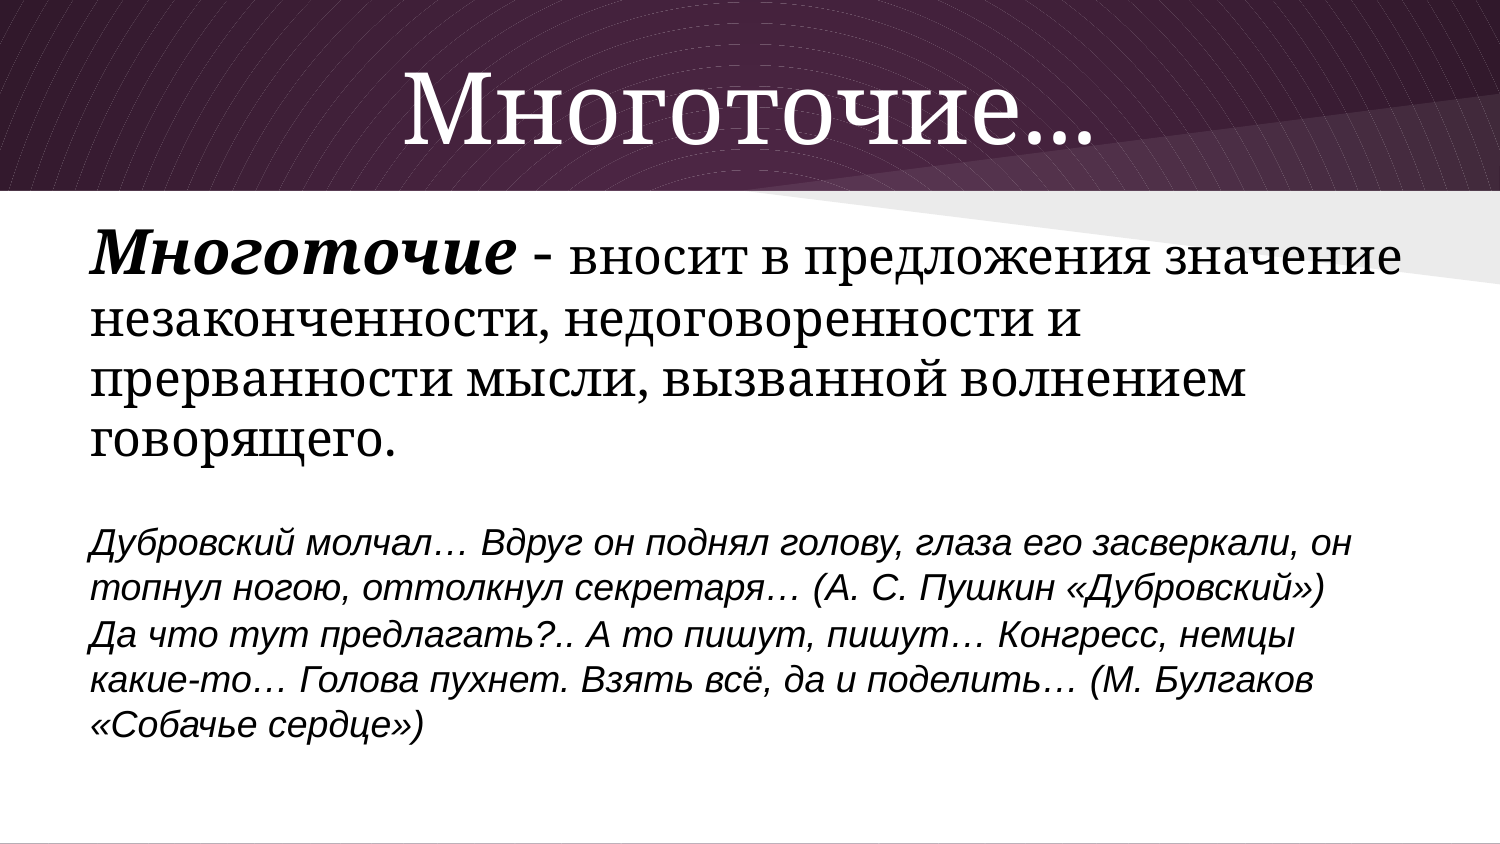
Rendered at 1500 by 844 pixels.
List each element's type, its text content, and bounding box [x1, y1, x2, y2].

list Многоточие - вносит в предложения значение незаконченности, недоговоренности и прерванности мысли, вызванной волнением говорящего. Дубровский молчал… Вдруг он поднял голову, глаза его засверкали, он топнул ногою, оттолкнул секретаря… (А. С. Пушкин «Дубровский») Да что тут предлагать?.. А то пишут, пишут… Конгресс, немцы какие-то… Голова пухнет. Взять всё, да и поделить… (М. Булгаков «Собачье сердце») [75, 196, 1425, 808]
title Многоточие... [75, 33, 1425, 175]
